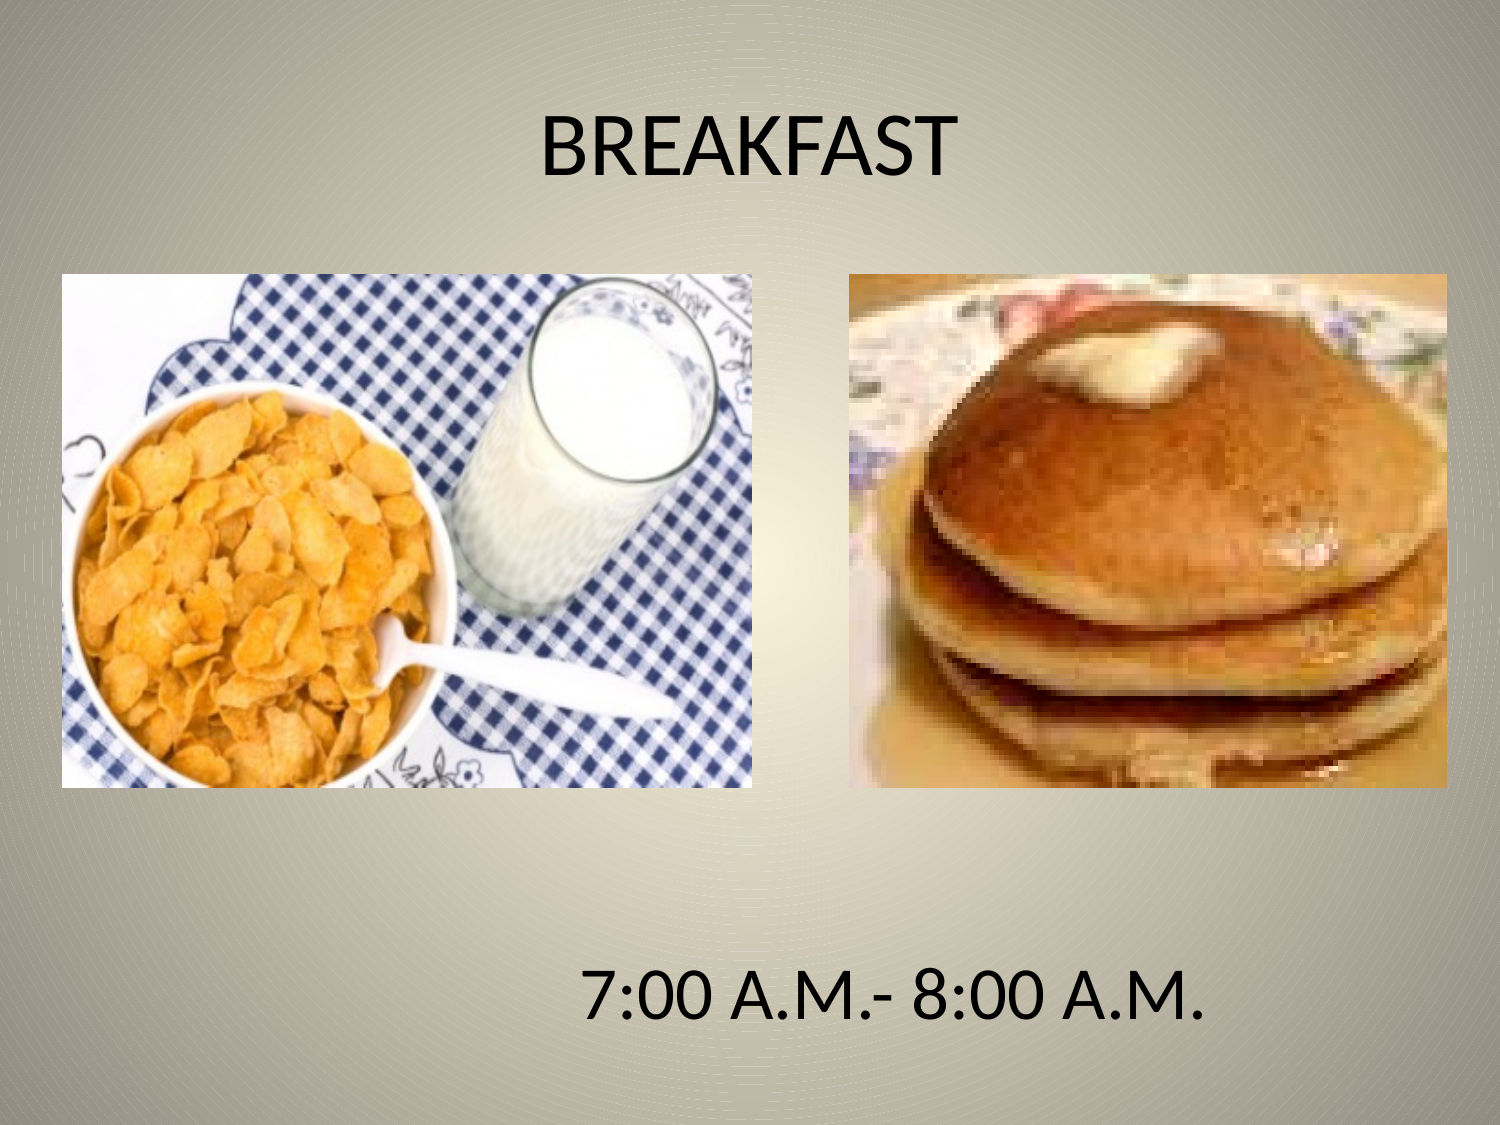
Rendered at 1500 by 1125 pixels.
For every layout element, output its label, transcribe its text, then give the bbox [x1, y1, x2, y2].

text_box 7:00 A.M.- 8:00 A.M. [487, 937, 1300, 1043]
title BREAKFAST [75, 45, 1425, 233]
picture [849, 274, 1448, 788]
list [62, 274, 752, 788]
